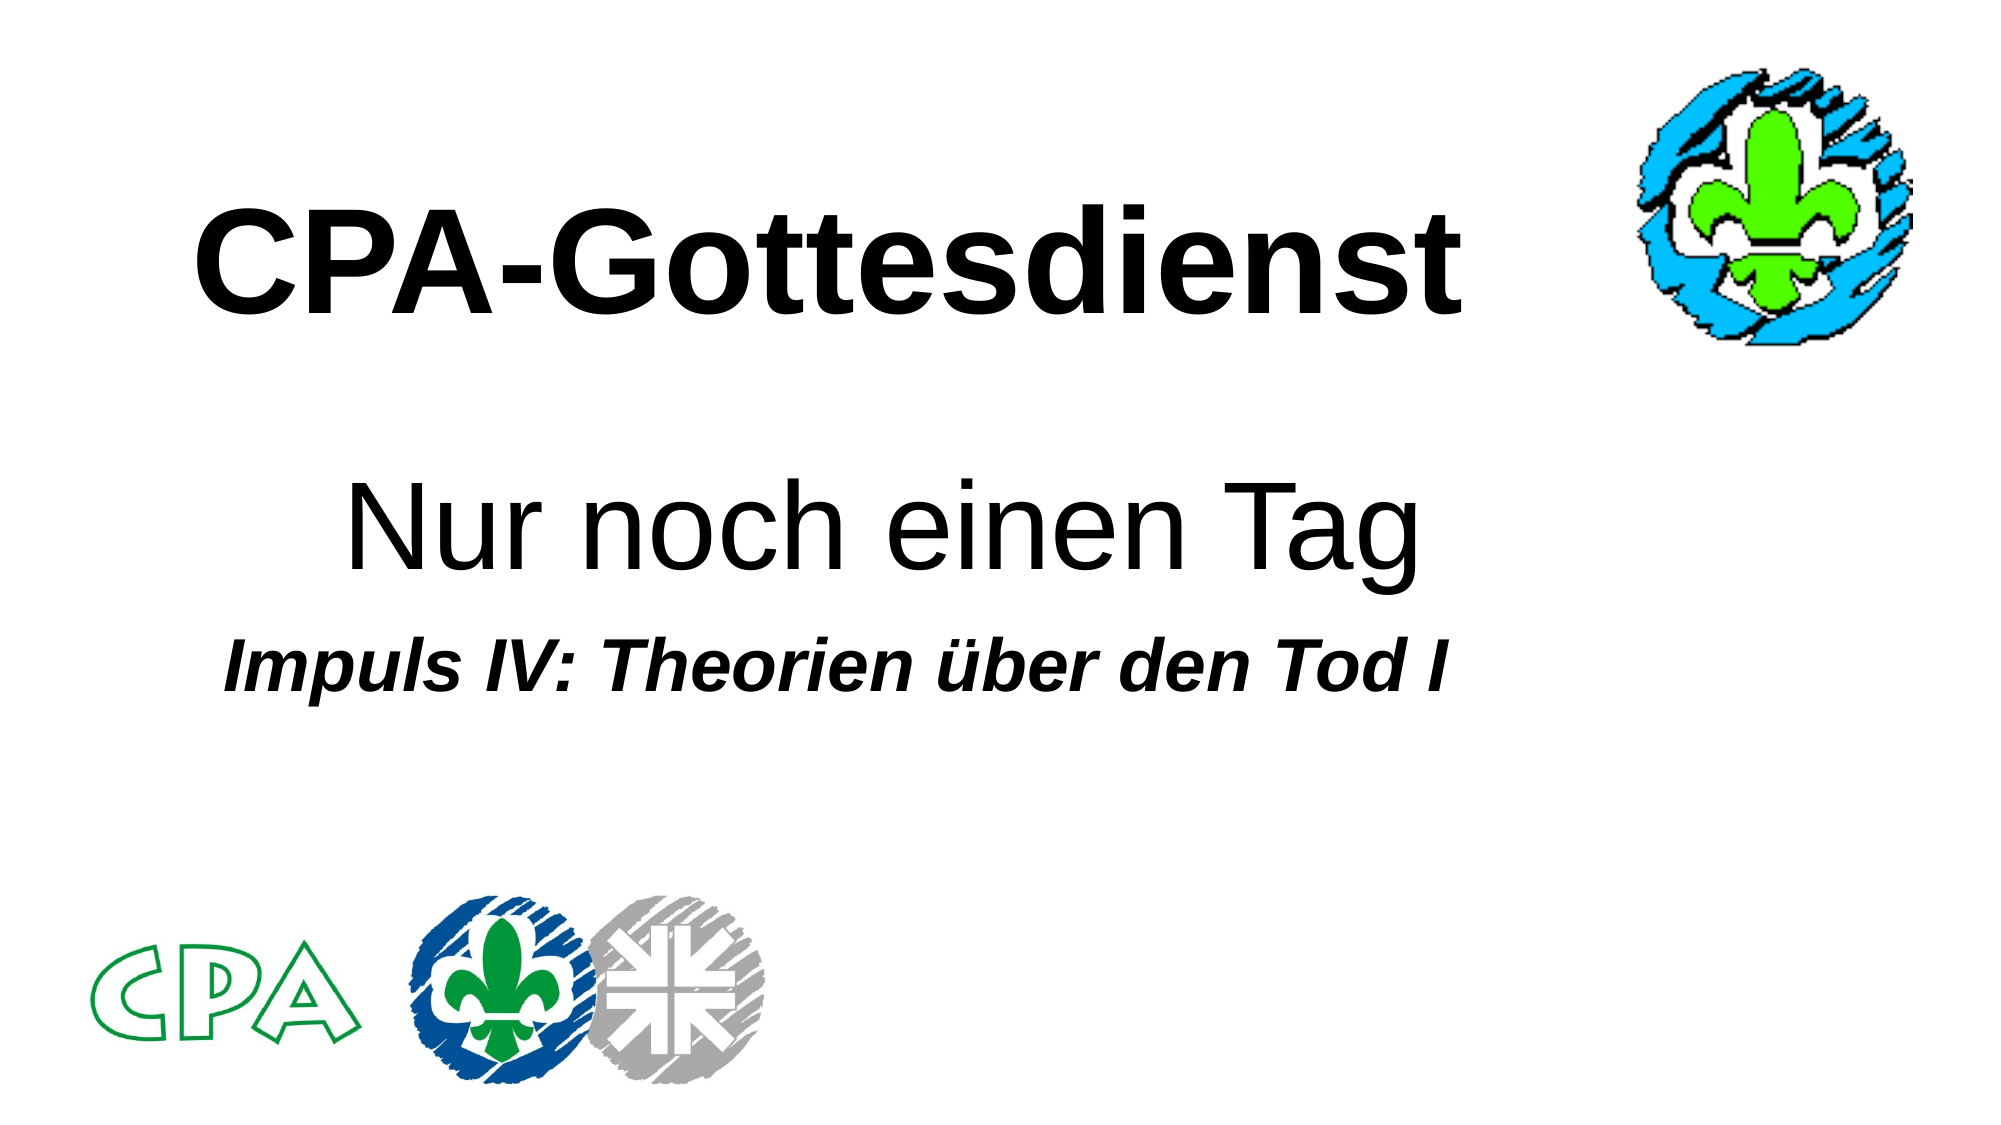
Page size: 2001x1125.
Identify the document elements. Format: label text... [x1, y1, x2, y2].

title CPA-Gottesdienst [114, 133, 1543, 375]
picture [90, 893, 768, 1085]
subtitle Nur noch einen Tag [303, 437, 1464, 608]
picture [1628, 66, 1913, 350]
text_box Impuls IV: Theorien über den Tod I [208, 608, 1642, 714]
